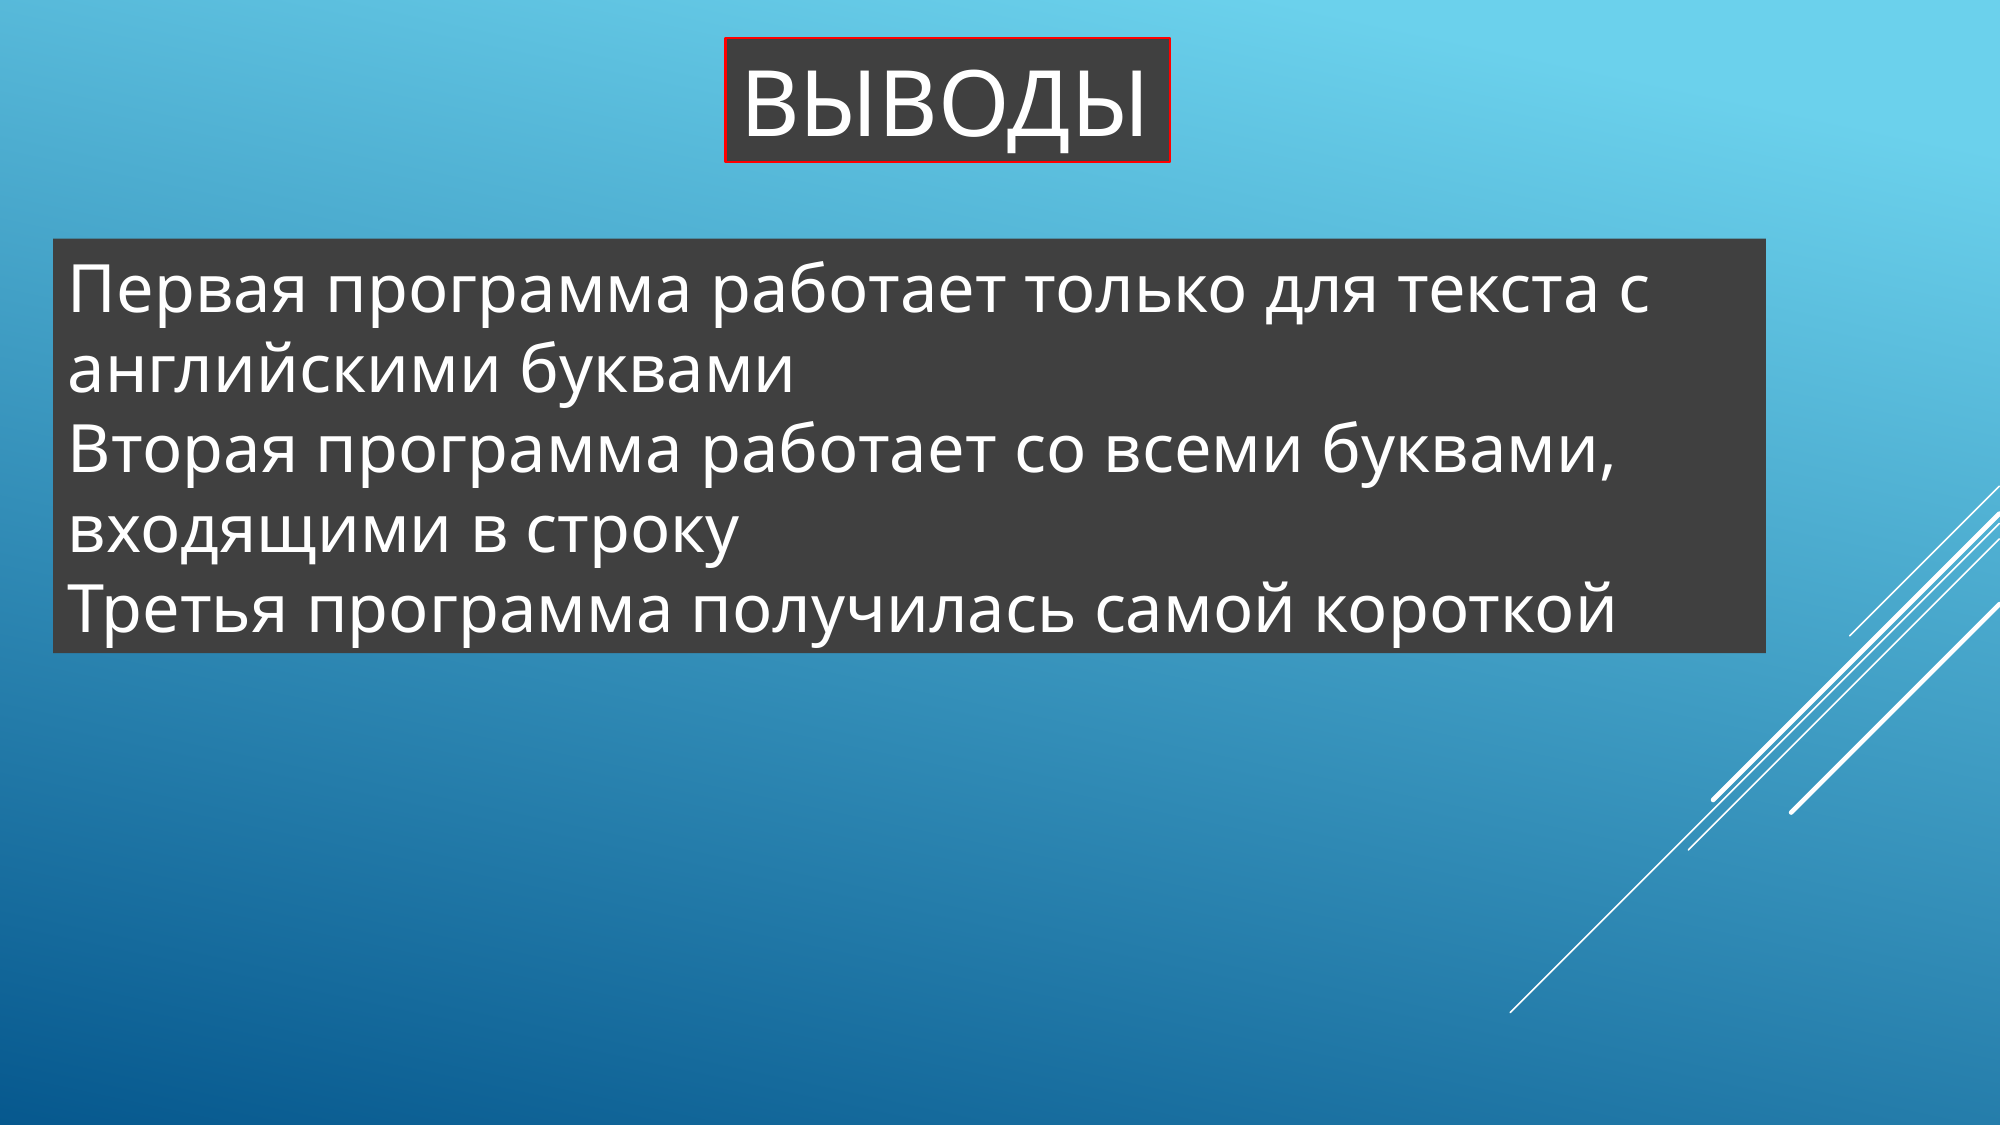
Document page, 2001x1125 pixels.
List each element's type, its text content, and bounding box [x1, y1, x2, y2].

text_box ВЫВОДЫ [725, 37, 1170, 163]
text_box Первая программа работает только для текста с английскими буквами Вторая программа работает со всеми буквами, входящими в строку Третья программа получилась самой короткой [53, 238, 1766, 654]
